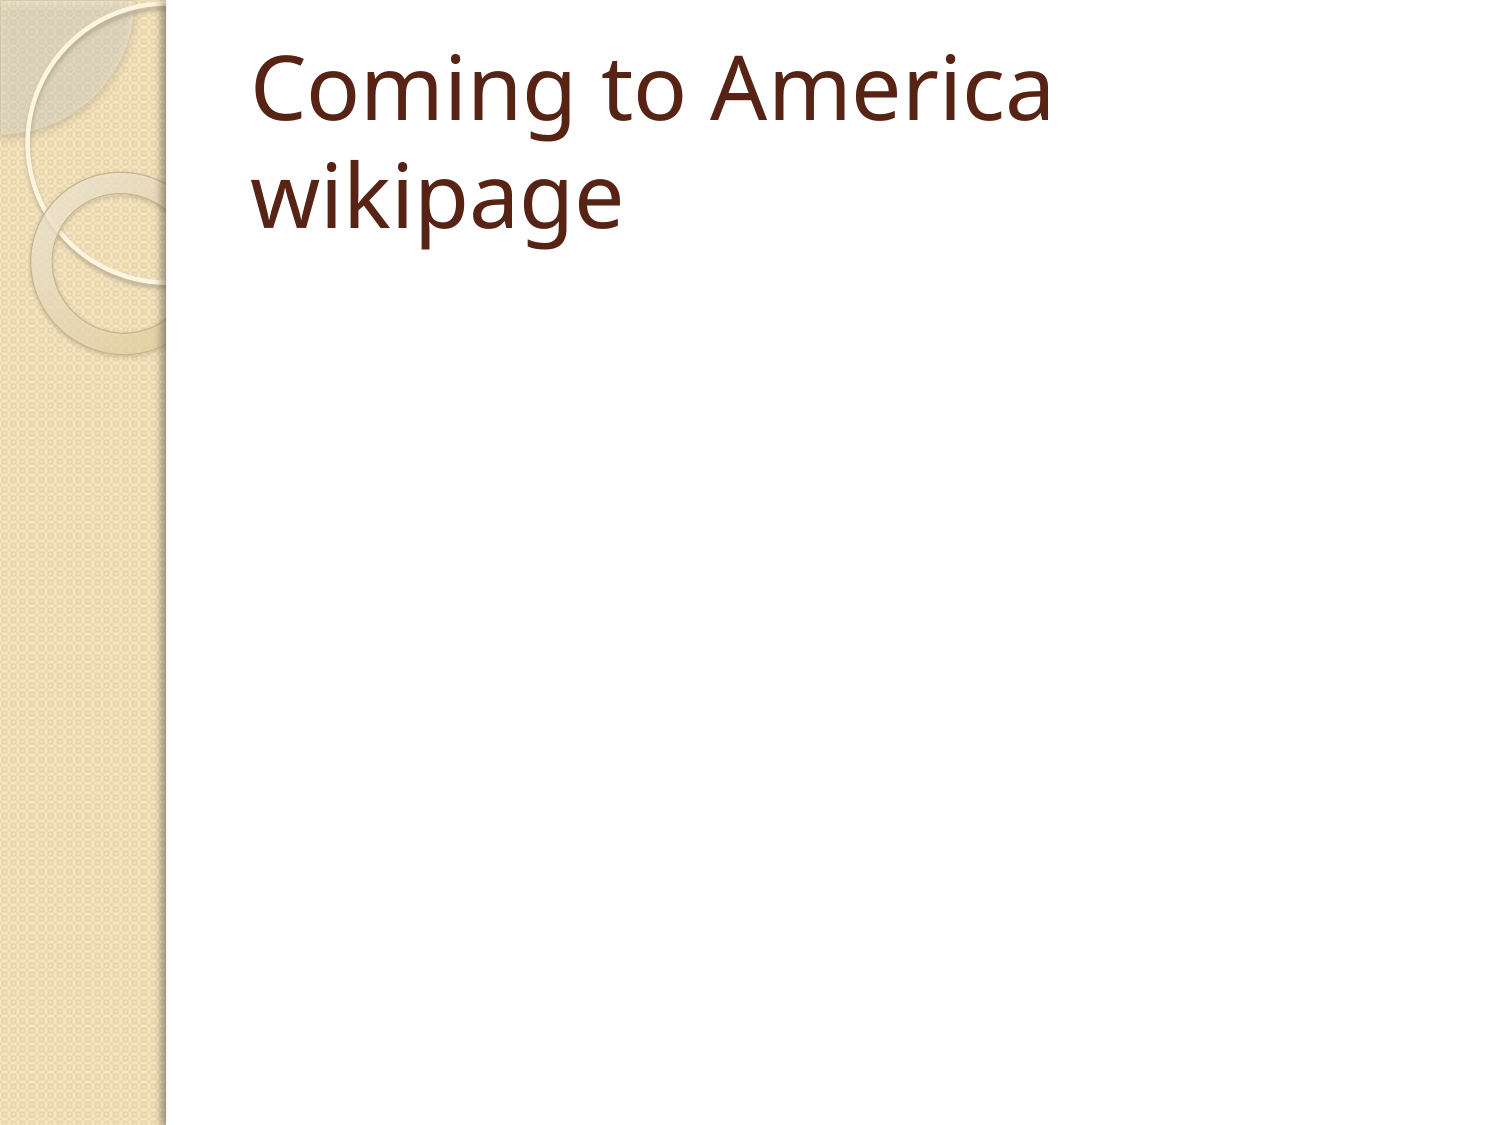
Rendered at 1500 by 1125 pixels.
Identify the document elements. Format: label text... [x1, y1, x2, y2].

title Coming to America wikipage [235, 45, 1466, 233]
